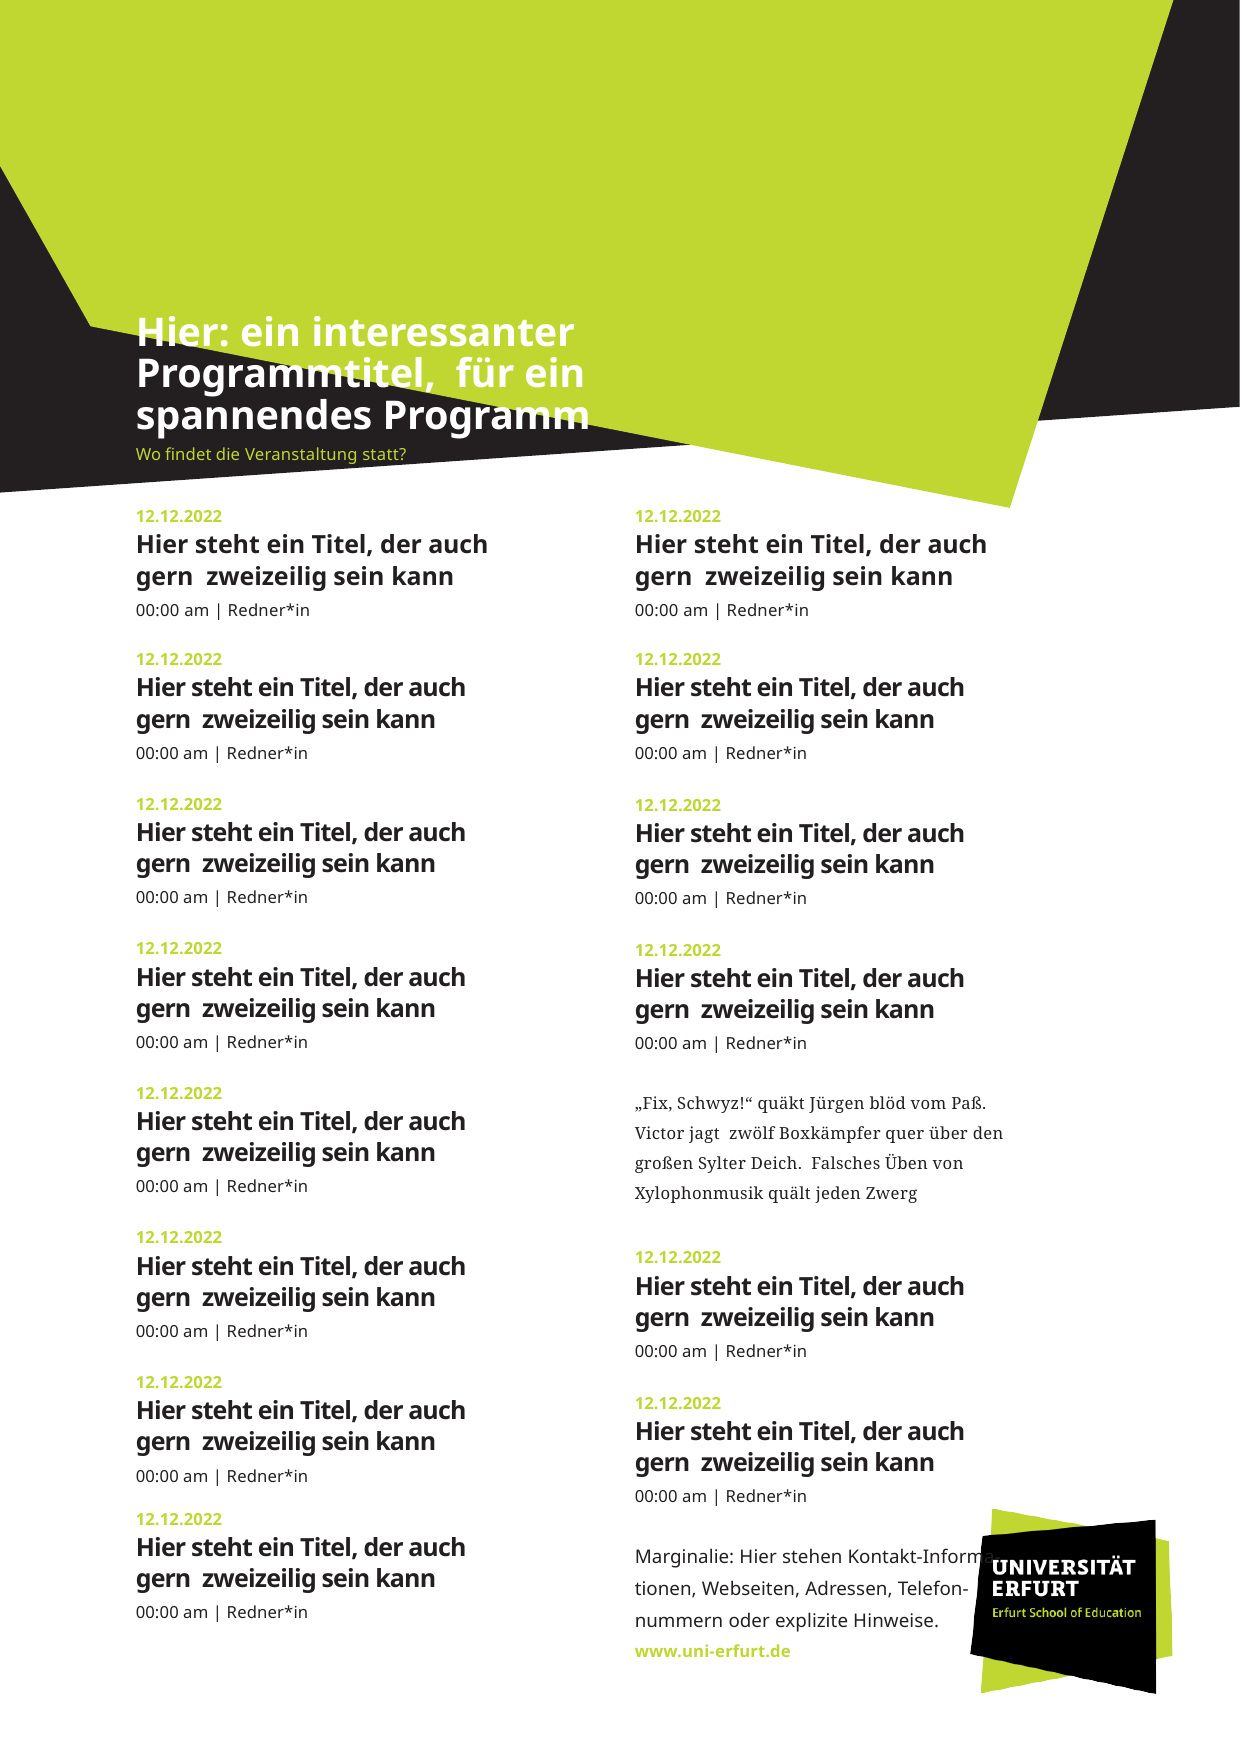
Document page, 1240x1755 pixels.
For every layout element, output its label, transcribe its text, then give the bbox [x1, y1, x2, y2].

picture [970, 1509, 1173, 1694]
text_box Hier: ein interessanter Programmtitel, für ein spannendes Programm Wo findet die Veranstaltung statt? [133, 312, 830, 464]
text_box 12.12.2022 Hier steht ein Titel, der auch gern zweizeilig sein kann 00:00 am | Redner*in 12.12.2022 Hier steht ein Titel, der auch gern zweizeilig sein kann 00:00 am | Redner*in 12.12.2022 Hier steht ein Titel, der auch gern zweizeilig sein kann 00:00 am | Redner*in 12.12.2022 Hier steht ein Titel, der auch gern zweizeilig sein kann 00:00 am | Redner*in „Fix, Schwyz!“ quäkt Jürgen blöd vom Paß. Victor jagt zwölf Boxkämpfer quer über den großen Sylter Deich. Falsches Üben von Xylophonmusik quält jeden Zwerg 12.12.2022 Hier steht ein Titel, der auch gern zweizeilig sein kann 00:00 am | Redner*in 12.12.2022 Hier steht ein Titel, der auch gern zweizeilig sein kann 00:00 am | Redner*in Marginalie: Hier stehen Kontakt-Informa- tionen, Webseiten, Adressen, Telefon- nummern oder explizite Hinweise. www.uni-erfurt.de [632, 506, 1021, 1691]
text_box 12.12.2022 Hier steht ein Titel, der auch gern zweizeilig sein kann 00:00 am | Redner*in 12.12.2022 Hier steht ein Titel, der auch gern zweizeilig sein kann 00:00 am | Redner*in 12.12.2022 Hier steht ein Titel, der auch gern zweizeilig sein kann 00:00 am | Redner*in 12.12.2022 Hier steht ein Titel, der auch gern zweizeilig sein kann 00:00 am | Redner*in 12.12.2022 Hier steht ein Titel, der auch gern zweizeilig sein kann 00:00 am | Redner*in 12.12.2022 Hier steht ein Titel, der auch gern zweizeilig sein kann 00:00 am | Redner*in 12.12.2022 Hier steht ein Titel, der auch gern zweizeilig sein kann 00:00 am | Redner*in 12.12.2022 Hier steht ein Titel, der auch gern zweizeilig sein kann 00:00 am | Redner*in [133, 506, 522, 1682]
